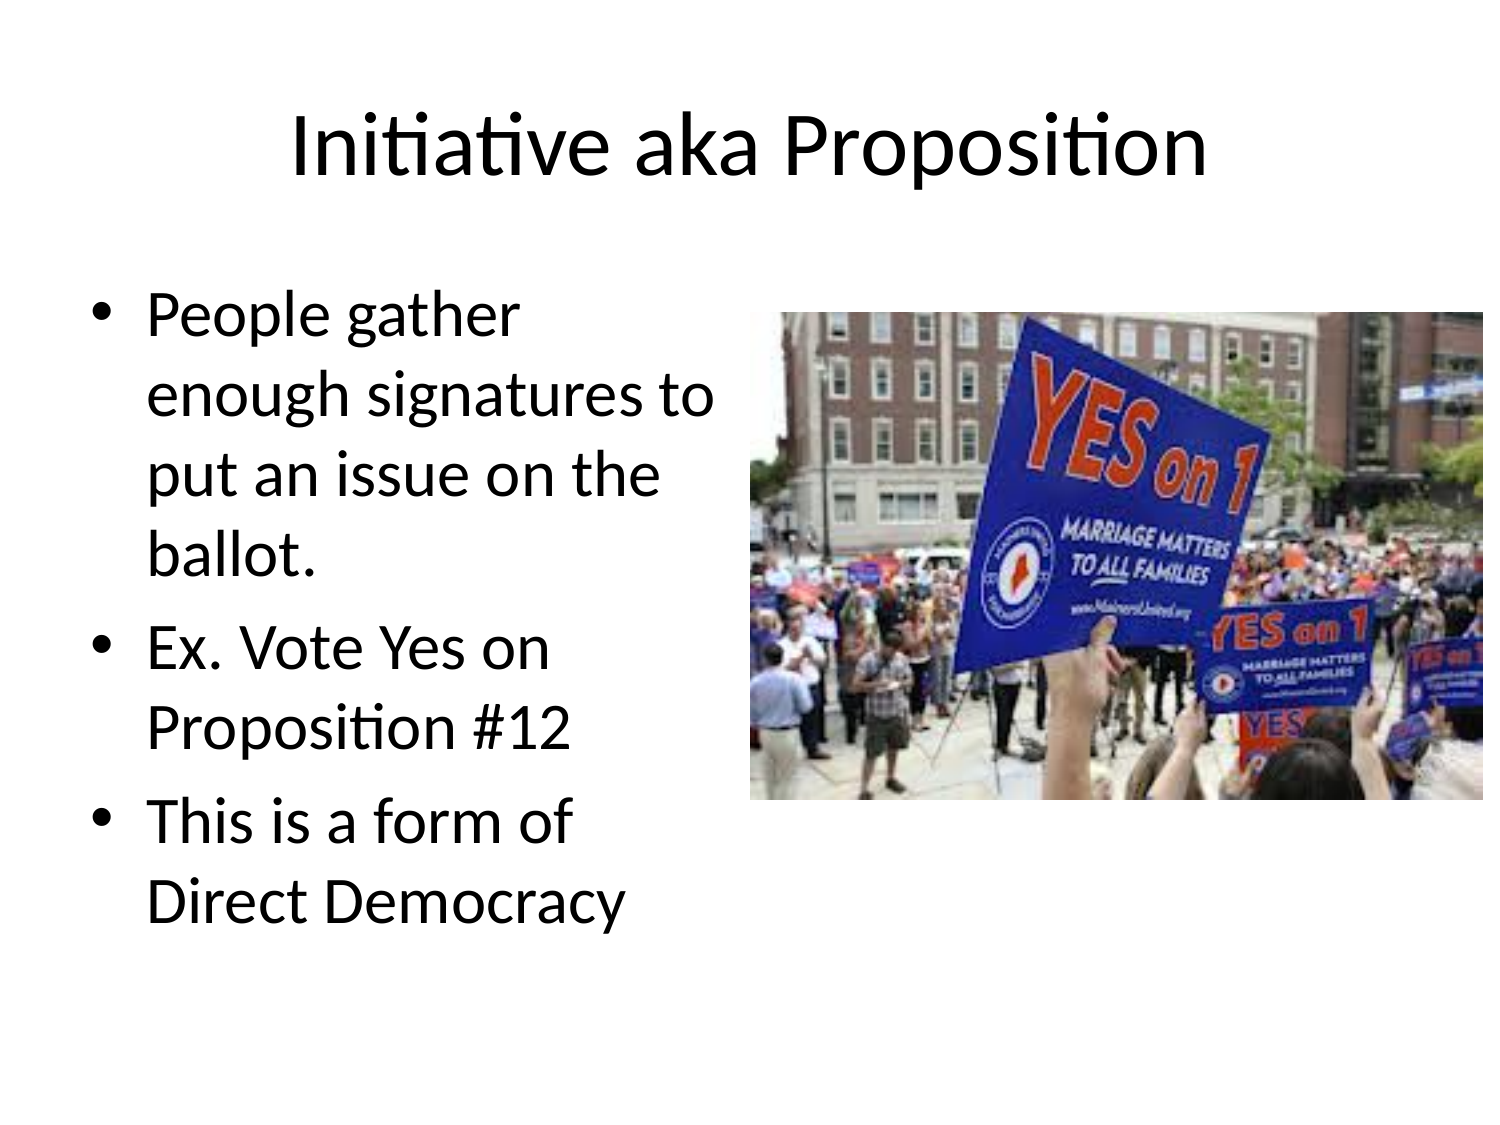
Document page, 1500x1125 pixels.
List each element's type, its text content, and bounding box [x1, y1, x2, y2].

picture [749, 312, 1483, 801]
list People gather enough signatures to put an issue on the ballot. Ex. Vote Yes on Proposition #12 This is a form of Direct Democracy [75, 262, 750, 1005]
title Initiative aka Proposition [75, 45, 1425, 233]
